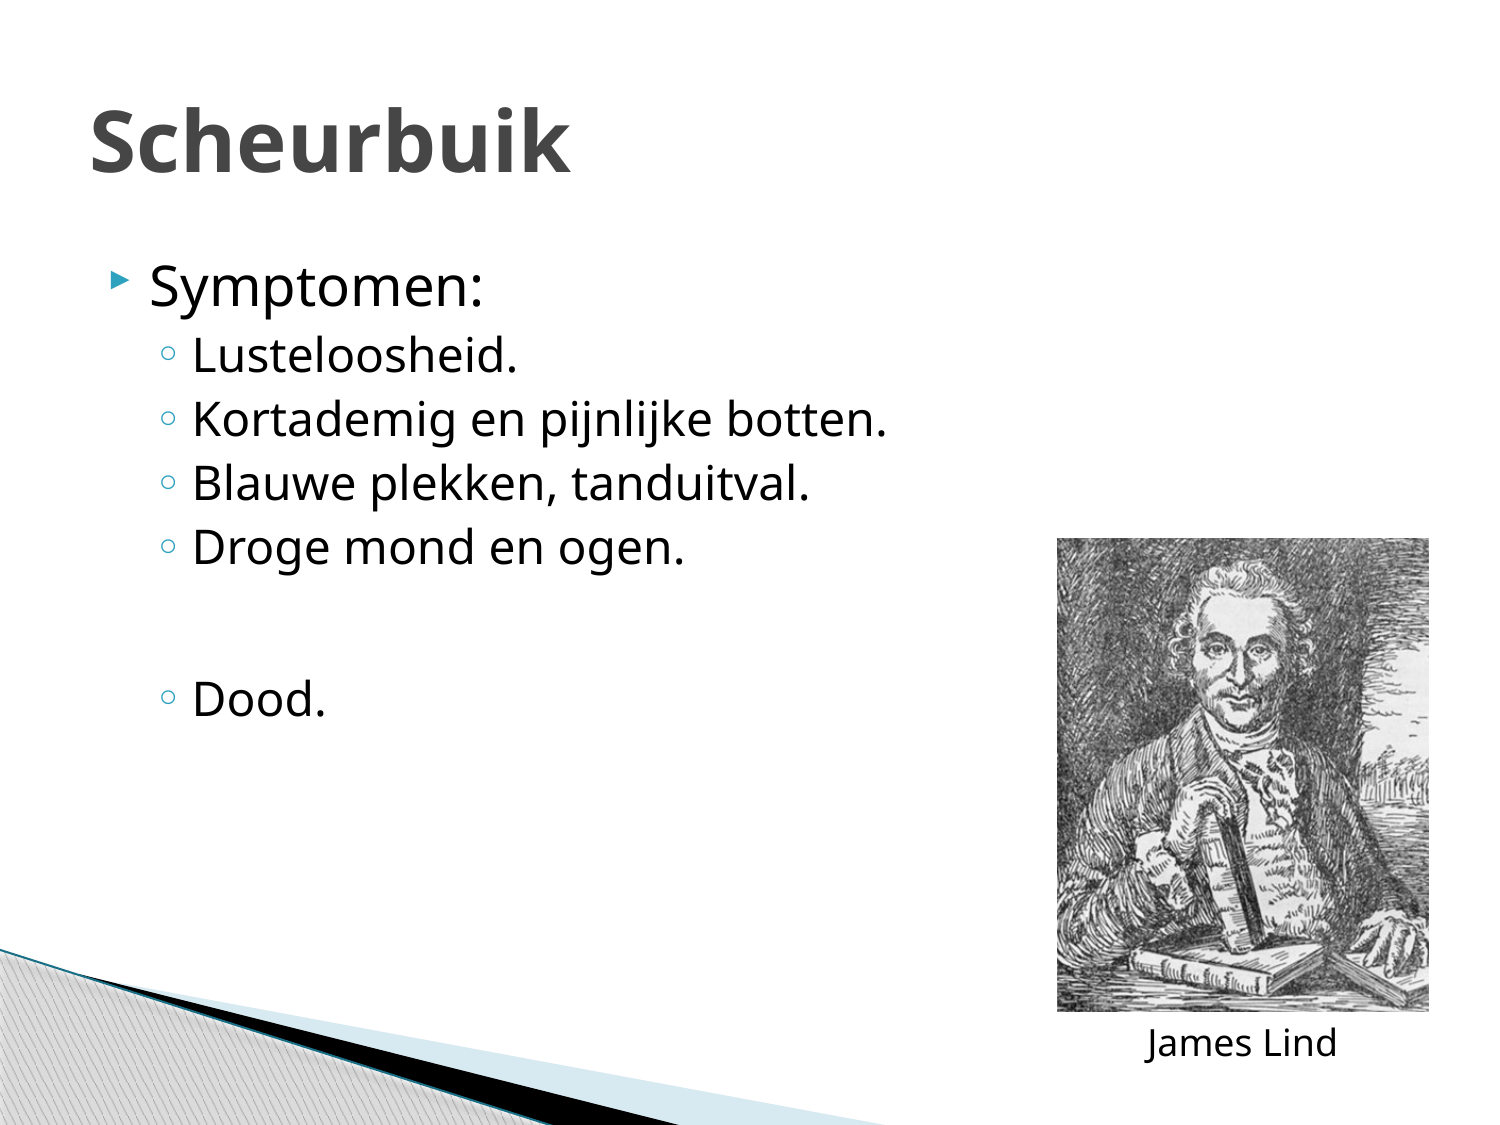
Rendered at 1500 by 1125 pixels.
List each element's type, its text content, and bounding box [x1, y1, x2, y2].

picture [1056, 538, 1429, 1012]
text_box James Lind [1132, 1023, 1354, 1071]
title Scheurbuik [75, 45, 1425, 233]
list Symptomen: Lusteloosheid. Kortademig en pijnlijke botten. Blauwe plekken, tanduitval. Droge mond en ogen. Dood. [75, 243, 1425, 986]
